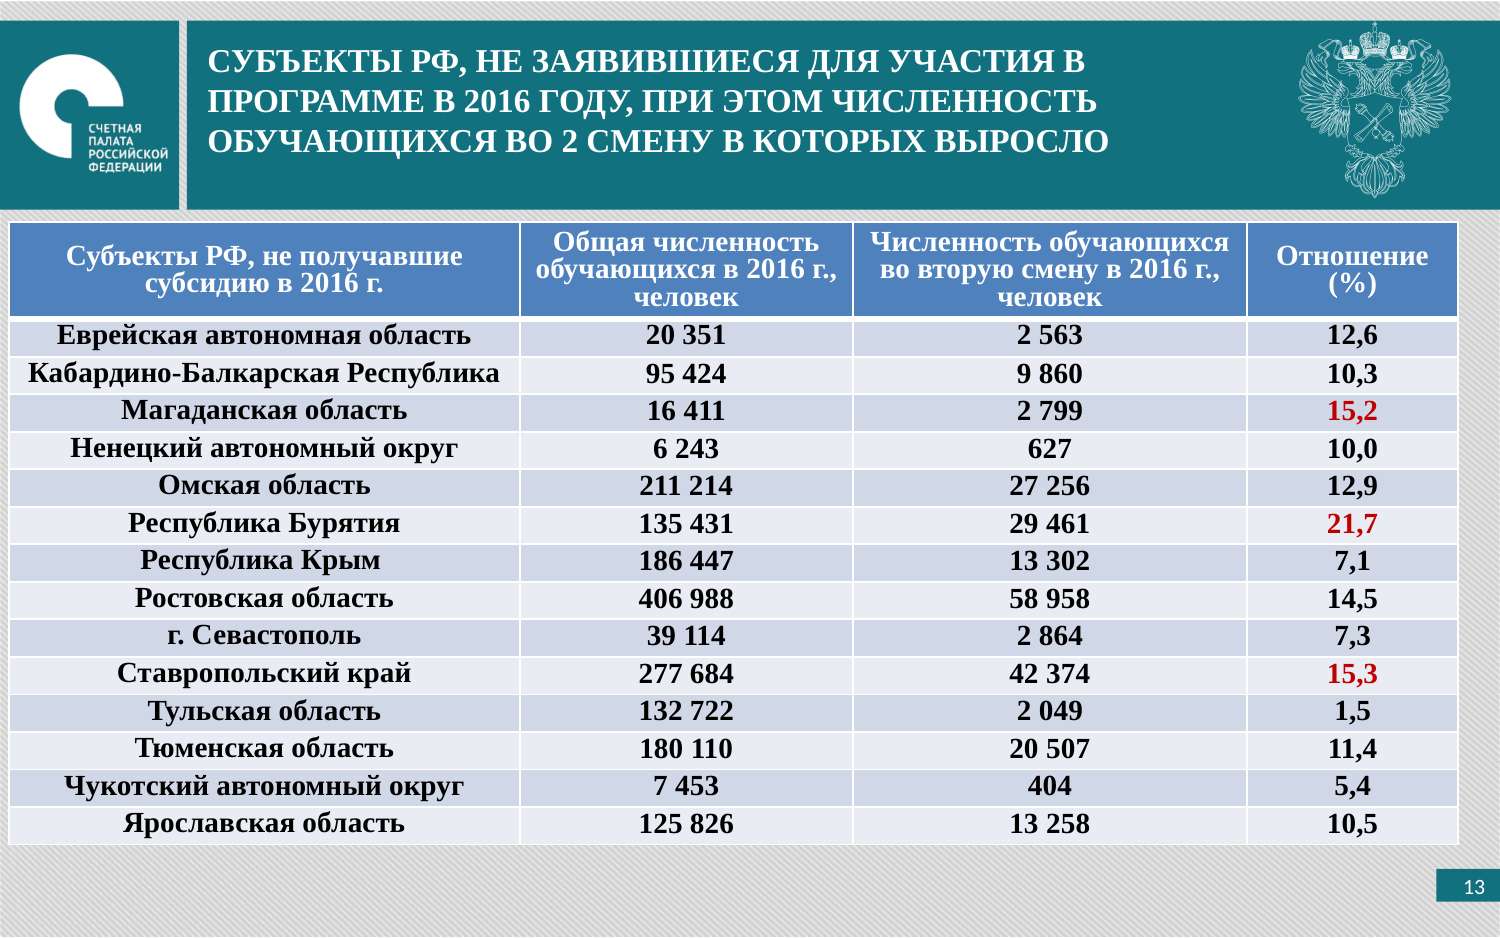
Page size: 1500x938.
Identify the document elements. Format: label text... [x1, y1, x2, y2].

table_cell 12,6 [1248, 322, 1457, 356]
table_cell Чукотский автономный округ [10, 770, 519, 806]
table_header Субъекты РФ, не получавшие субсидию в 2016 г. [10, 223, 519, 316]
table_header Отношение (%) [1248, 223, 1457, 316]
table_cell 5,4 [1248, 770, 1457, 806]
picture [0, 1, 1500, 937]
table_cell 406 988 [521, 583, 852, 618]
table_cell 6 243 [521, 433, 852, 468]
table_cell 10,3 [1248, 358, 1457, 393]
table_cell 39 114 [521, 620, 852, 656]
table_cell Омская область [10, 470, 519, 506]
table_cell 125 826 [521, 808, 852, 844]
table_cell г. Севастополь [10, 620, 519, 656]
table_cell 95 424 [521, 358, 852, 393]
table_cell 186 447 [521, 545, 852, 581]
table_cell 15,3 [1248, 658, 1457, 694]
table_header Общая численность обучающихся в 2016 г., человек [521, 223, 852, 316]
table_cell 7,1 [1248, 545, 1457, 581]
table_cell 14,5 [1248, 583, 1457, 618]
table_cell 27 256 [854, 470, 1246, 506]
table_cell 20 351 [521, 322, 852, 356]
table_cell 16 411 [521, 395, 852, 431]
table_cell 135 431 [521, 508, 852, 543]
table_cell 20 507 [854, 733, 1246, 769]
table_cell Еврейская автономная область [10, 322, 519, 356]
table_cell 12,9 [1248, 470, 1457, 506]
table_cell 2 563 [854, 322, 1246, 356]
table_header Численность обучающихся во вторую смену в 2016 г., человек [854, 223, 1246, 316]
table_cell 627 [854, 433, 1246, 468]
table_cell 9 860 [854, 358, 1246, 393]
table_cell 10,5 [1248, 808, 1457, 844]
table_cell 29 461 [854, 508, 1246, 543]
table_cell 2 799 [854, 395, 1246, 431]
table_cell Ненецкий автономный округ [10, 433, 519, 468]
table_cell Республика Бурятия [10, 508, 519, 543]
table_cell 13 302 [854, 545, 1246, 581]
table_cell 7,3 [1248, 620, 1457, 656]
table_cell 42 374 [854, 658, 1246, 694]
table_cell 7 453 [521, 770, 852, 806]
table_cell 1,5 [1248, 695, 1457, 731]
table_cell 2 864 [854, 620, 1246, 656]
table_cell Магаданская область [10, 395, 519, 431]
table_cell 132 722 [521, 695, 852, 731]
table_cell 11,4 [1248, 733, 1457, 769]
table_cell 211 214 [521, 470, 852, 506]
table_cell 277 684 [521, 658, 852, 694]
table_cell 13 258 [854, 808, 1246, 844]
table_cell Тюменская область [10, 733, 519, 769]
table_cell Ставропольский край [10, 658, 519, 694]
table_cell 15,2 [1248, 395, 1457, 431]
table_cell 10,0 [1248, 433, 1457, 468]
table_cell 2 049 [854, 695, 1246, 731]
text_box СУБЪЕКТЫ РФ, НЕ ЗАЯВИВШИЕСЯ ДЛЯ УЧАСТИЯ В ПРОГРАММЕ В 2016 ГОДУ, ПРИ ЭТОМ ЧИСЛЕННОСТЬ ОБУЧАЮЩИХСЯ ВО 2 СМЕНУ В КОТОРЫХ ВЫРОСЛО [192, 31, 1255, 167]
table_cell Республика Крым [10, 545, 519, 581]
table_cell 58 958 [854, 583, 1246, 618]
table_cell Тульская область [10, 695, 519, 731]
table_cell 404 [854, 770, 1246, 806]
table_cell Кабардино-Балкарская Республика [10, 358, 519, 393]
table_cell Ростовская область [10, 583, 519, 618]
table_cell 180 110 [521, 733, 852, 769]
table_cell 21,7 [1248, 508, 1457, 543]
table_cell Ярославская область [10, 808, 519, 844]
